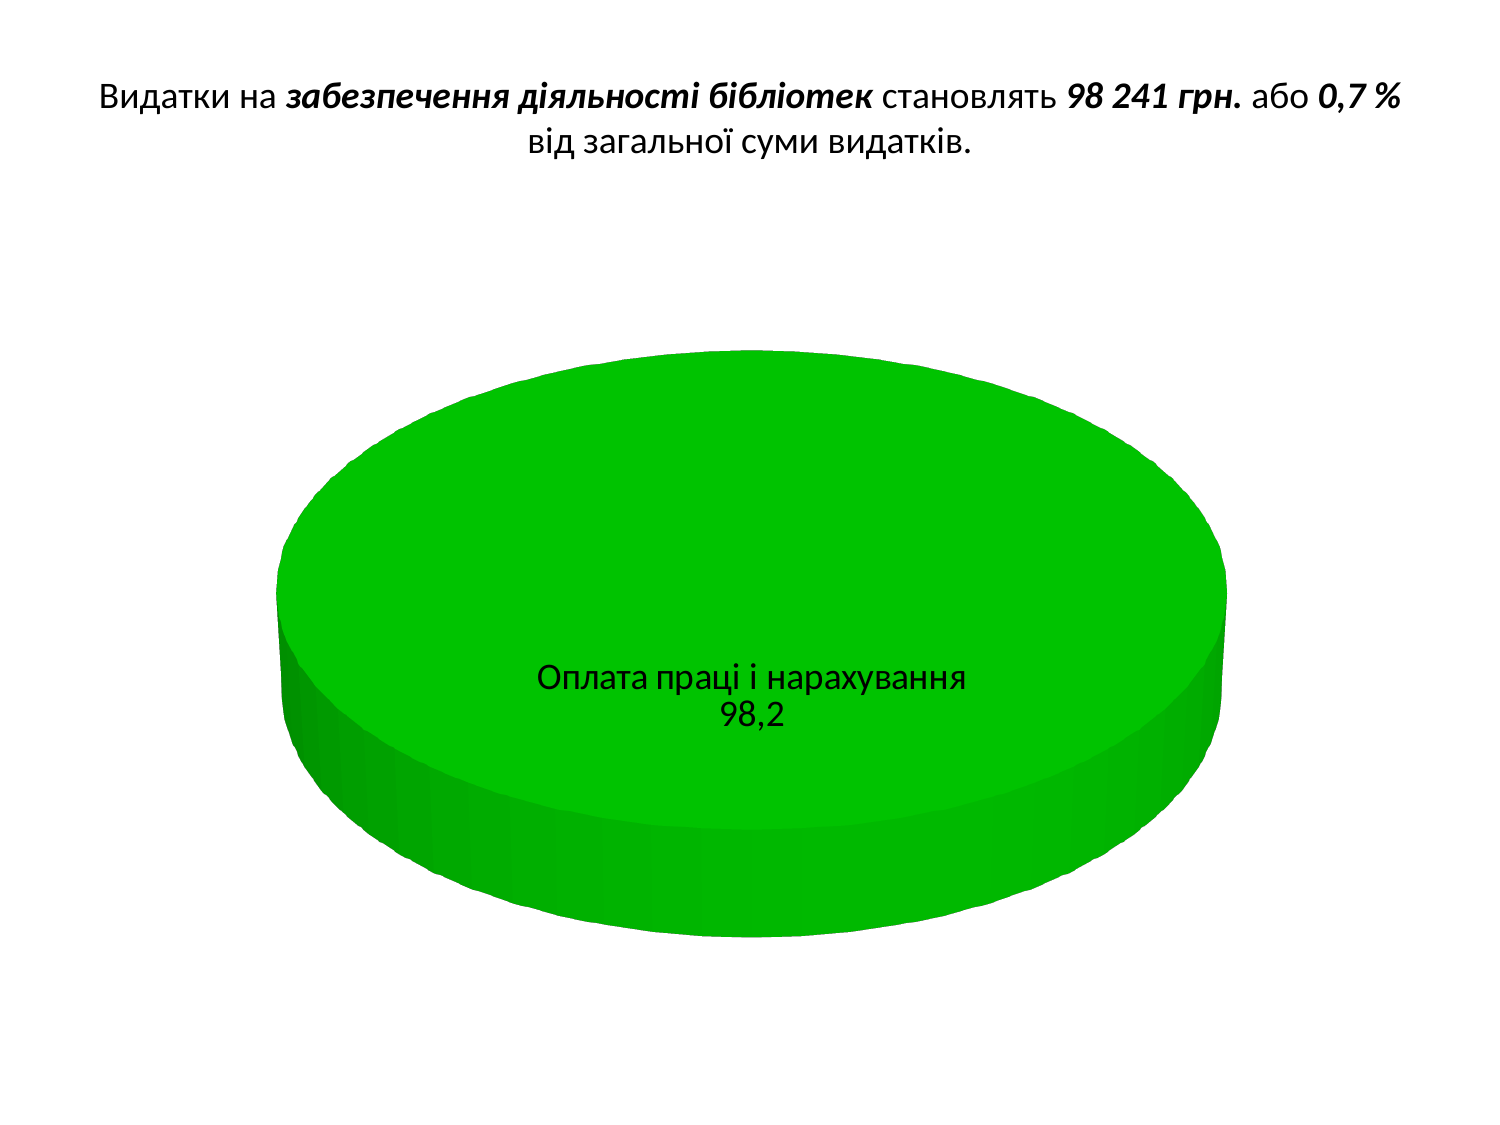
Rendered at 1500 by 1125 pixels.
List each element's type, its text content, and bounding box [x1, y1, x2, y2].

chart [76, 195, 1427, 1071]
title Видатки на забезпечення діяльності бібліотек становлять 98 241 грн. або 0,7 % від загальної суми видатків. [75, 45, 1425, 195]
